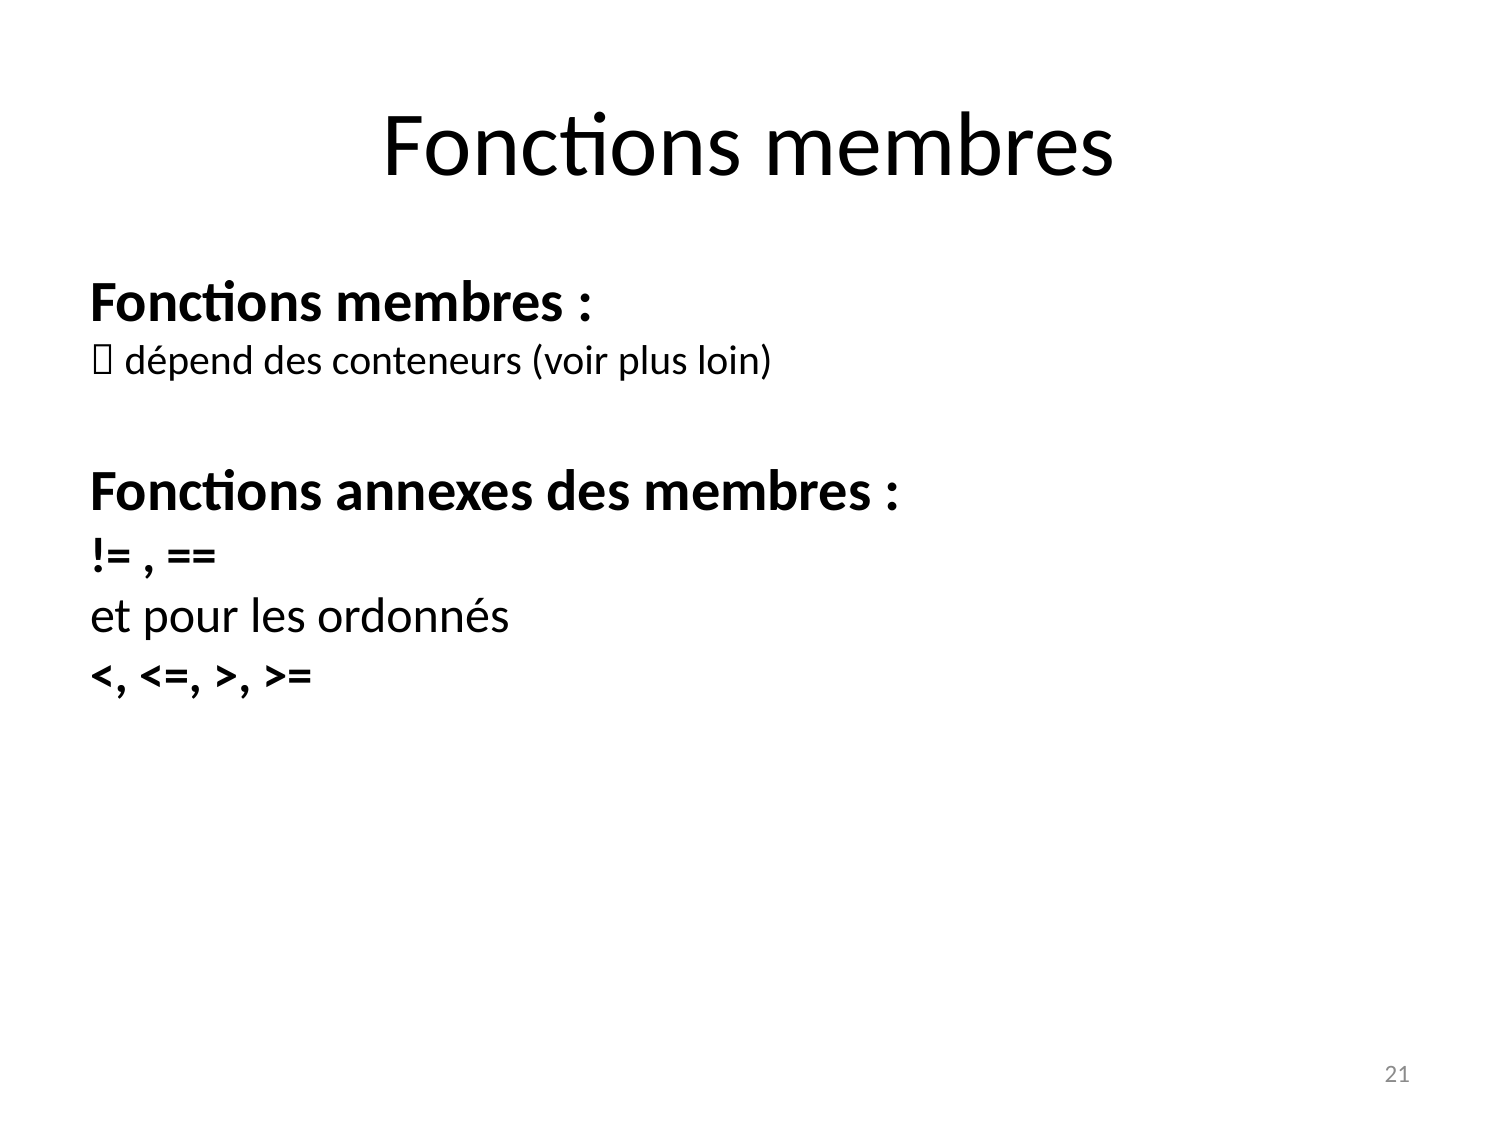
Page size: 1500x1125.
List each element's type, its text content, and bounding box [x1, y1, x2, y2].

title Fonctions membres [75, 45, 1425, 233]
slide_number 21 [1074, 1042, 1425, 1103]
list Fonctions membres :  dépend des conteneurs (voir plus loin) Fonctions annexes des membres : != , == et pour les ordonnés <, <=, >, >= [75, 255, 1471, 998]
